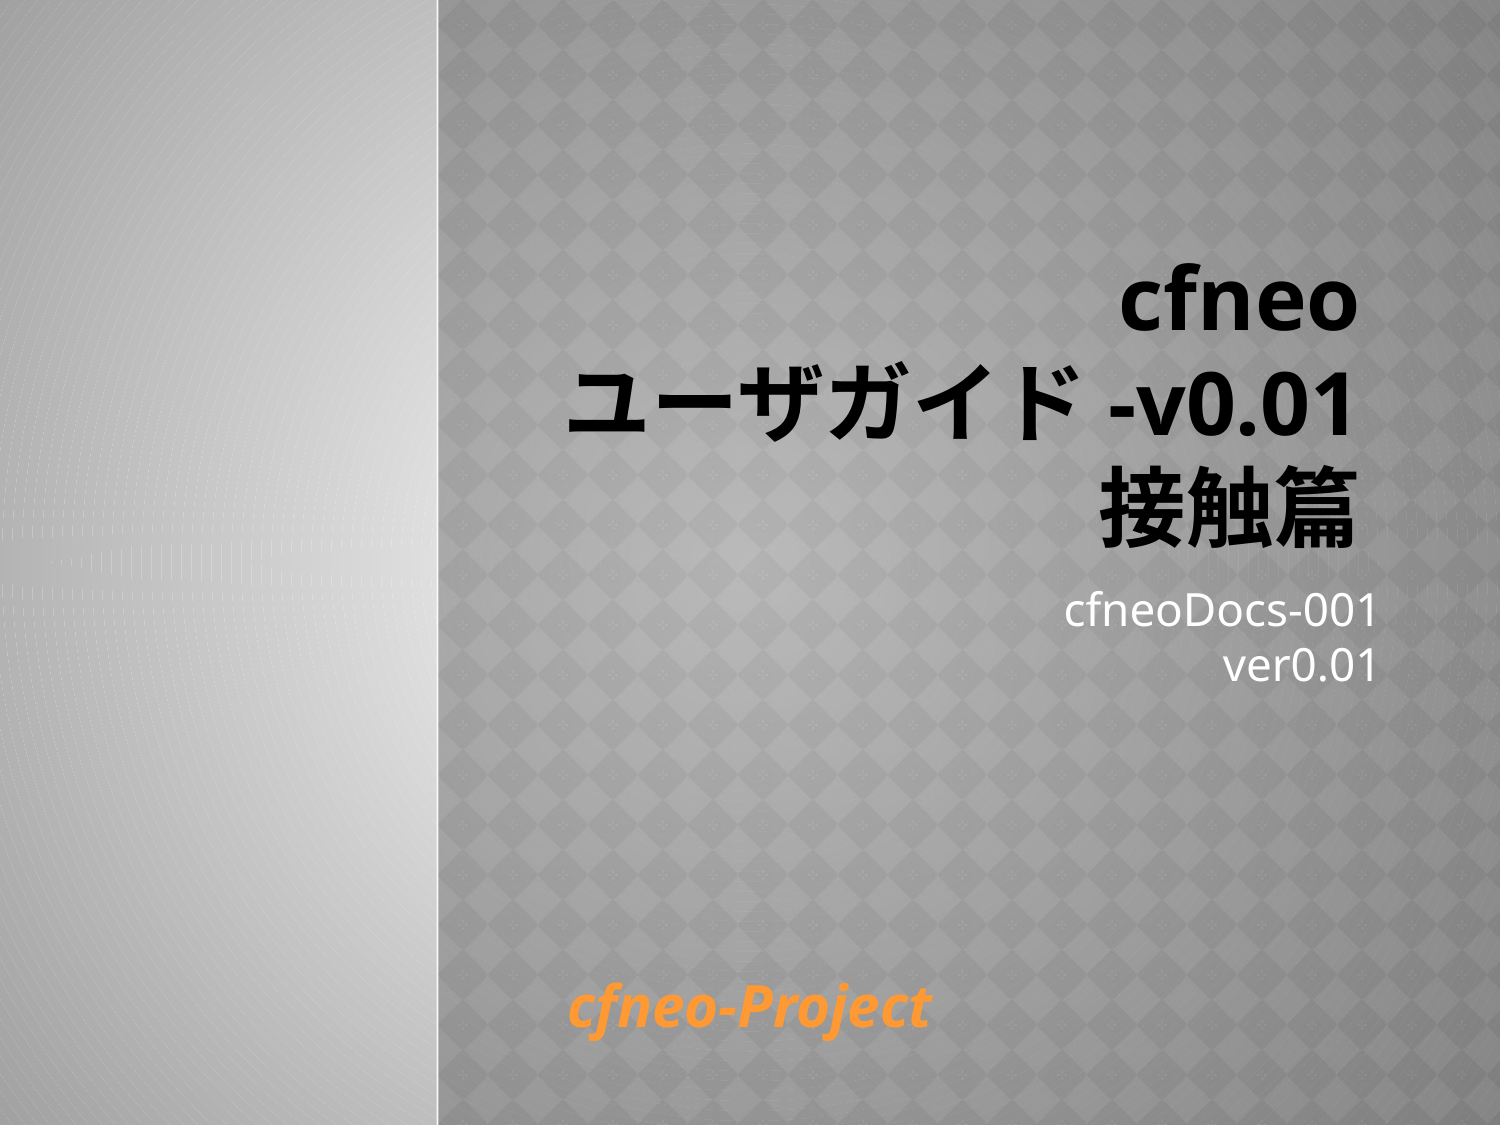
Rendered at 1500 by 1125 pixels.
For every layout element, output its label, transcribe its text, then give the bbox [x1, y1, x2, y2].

subtitle cfneoDocs-001 ver0.01 [550, 580, 1390, 762]
title cfneo ユーザガイド-v0.01 接触篇 [131, 87, 1369, 558]
